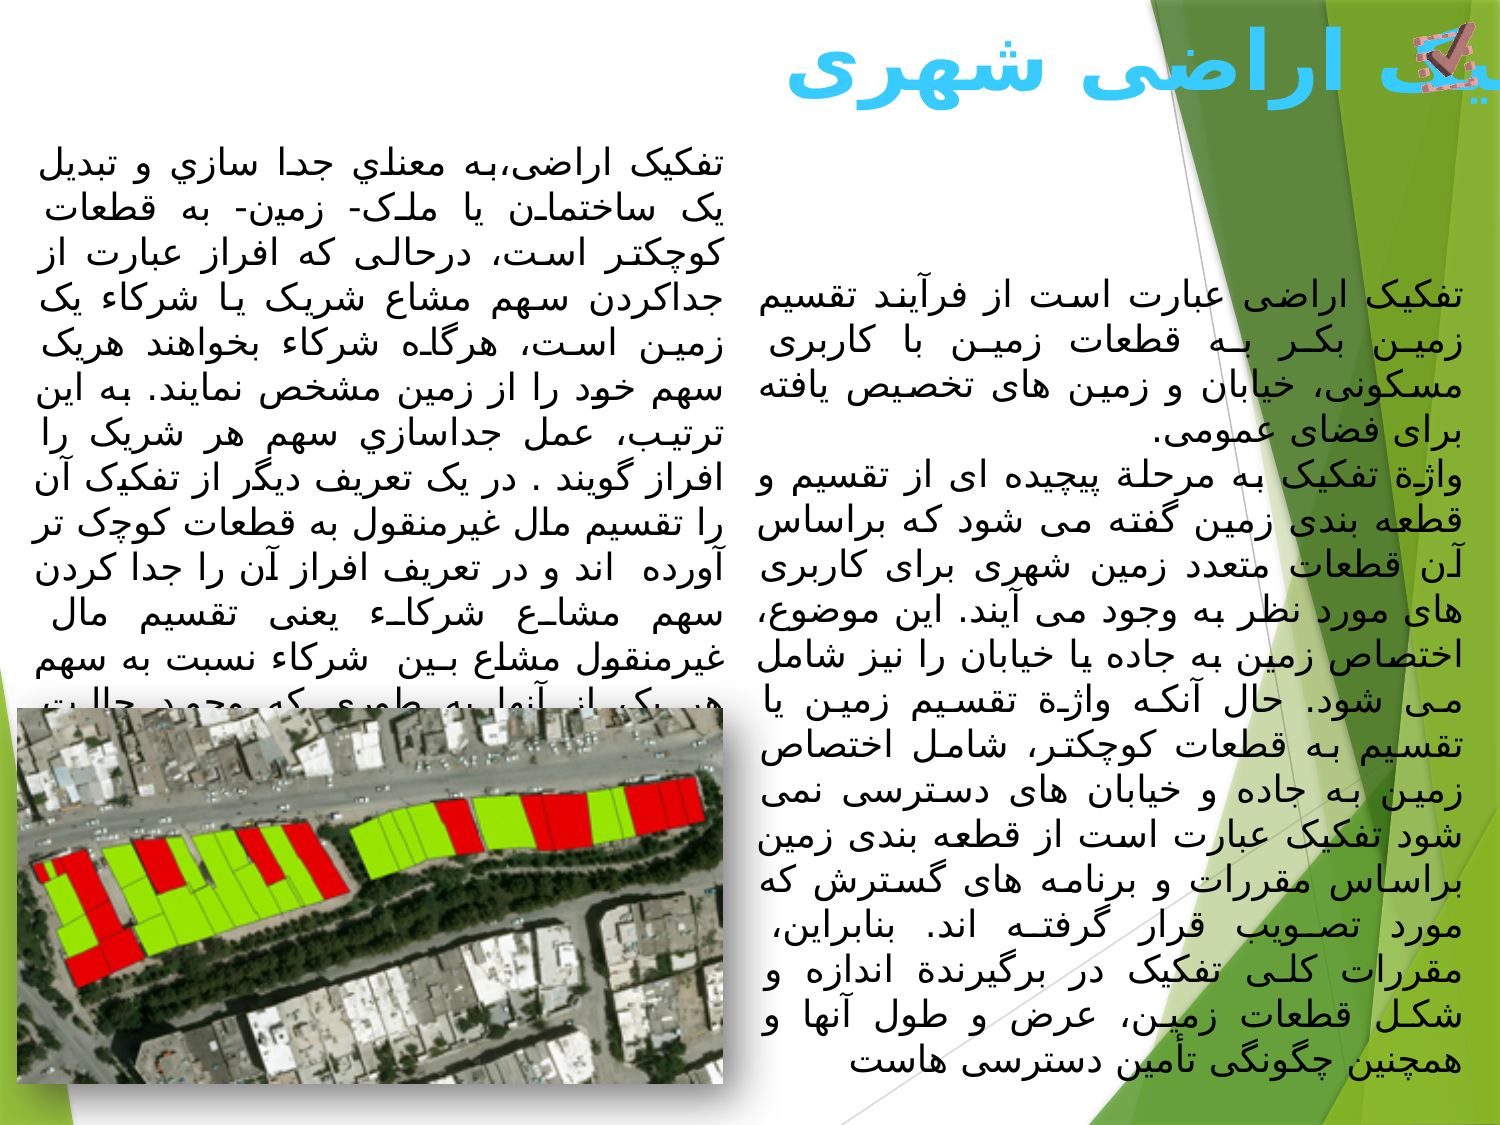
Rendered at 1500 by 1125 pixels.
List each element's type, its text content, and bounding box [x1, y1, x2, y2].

picture [17, 708, 724, 1085]
picture [1411, 20, 1480, 96]
text_box تفکیک اراضی عبارت است از فرآیند تقسیم زمین بکر به قطعات زمین با کاربری مسکونی، خیابان و زمین های تخصیص یافته برای فضای عمومی. واژة تفکیک به مرحلة پیچیده ای از تقسیم و قطعه بندی زمین گفته می شود که براساس آن قطعات متعدد زمین شهری برای کاربری های مورد نظر به وجود می آیند. این موضوع، اختصاص زمین به جاده یا خیابان را نیز شامل می شود. حال آنکه واژة تقسیم زمین یا تقسیم به قطعات کوچکتر، شامل اختصاص زمین به جاده و خیابان های دسترسی نمی شود تفکیک عبارت است از قطعه بندی زمین براساس مقررات و برنامه های گسترش که مورد تصویب قرار گرفته اند. بنابراین، مقررات کلی تفکیک در برگیرندة اندازه و شکل قطعات زمین، عرض و طول آنها و همچنین چگونگی تأمین دسترسی هاست [740, 263, 1479, 1088]
text_box ﺗﻔﮑﯿﮏ اراﺿﯽ،به ﻣﻌﻨﺎي ﺟﺪا سازي و ﺗﺒﺪﯾﻞ ﯾﮏ ﺳﺎﺧﺘﻤﺎن ﯾﺎ ﻣﻠک- زﻣﯿن- ﺑﻪ قطعات کوچکتر است، درحالی که افراز عبارت از جداکردن سهم مشاع شریک یا شرکاء یک زمین است، ﻫﺮﮔﺎه ﺷﺮﮐﺎء ﺑﺨﻮاﻫﻨﺪ ﻫﺮﯾﮏ ﺳﻬﻢ ﺧﻮد را از زﻣﯿﻦ ﻣﺸﺨﺺ ﻧﻤﺎﯾﻨﺪ. به این ترتیب، عمل ﺟﺪاﺳﺎزي ﺳﻬﻢ ﻫﺮ ﺷﺮﯾﮏ را اﻓﺮاز ﮔﻮﯾﻨﺪ . در ﯾﮏ ﺗﻌﺮﯾﻒ دﯾﮕر از ﺗﻔﮑﯿک آن را ﺗﻘﺴﯿﻢ ﻣﺎل ﻏﯿﺮﻣﻨﻘﻮل ﺑﻪ ﻗﻄﻌﺎت ﮐﻮﭼک ﺗﺮ آورده اﻧﺪ و در ﺗﻌﺮﯾﻒ اﻓﺮاز آن را ﺟﺪا ﮐﺮدن ﺳﻬﻢ ﻣﺸﺎع ﺷﺮﮐﺎء ﯾﻌﻨﯽ ﺗﻘﺴﯿﻢ ﻣﺎل ﻏﯿﺮﻣﻨﻘﻮل ﻣﺸﺎع ﺑـﯿﻦ ﺷﺮﮐﺎء ﻧﺴﺒﺖ ﺑﻪ ﺳﻬﻢ ﻫﺮ ﯾﮏ از آﻧﻬﺎ ﺑﻪ ﻃﻮري ﮐﻪ وﺟﻮد ﺣﺎﻟـﺖ اﺷـﺎﻋﻪ در آن ﮐـﺎﻣﻼ ﻣﺸـﻬﻮد باشد، تعریف نموده اند. [17, 130, 740, 705]
text_box تفکیک اراضی شهری [769, 0, 1500, 115]
